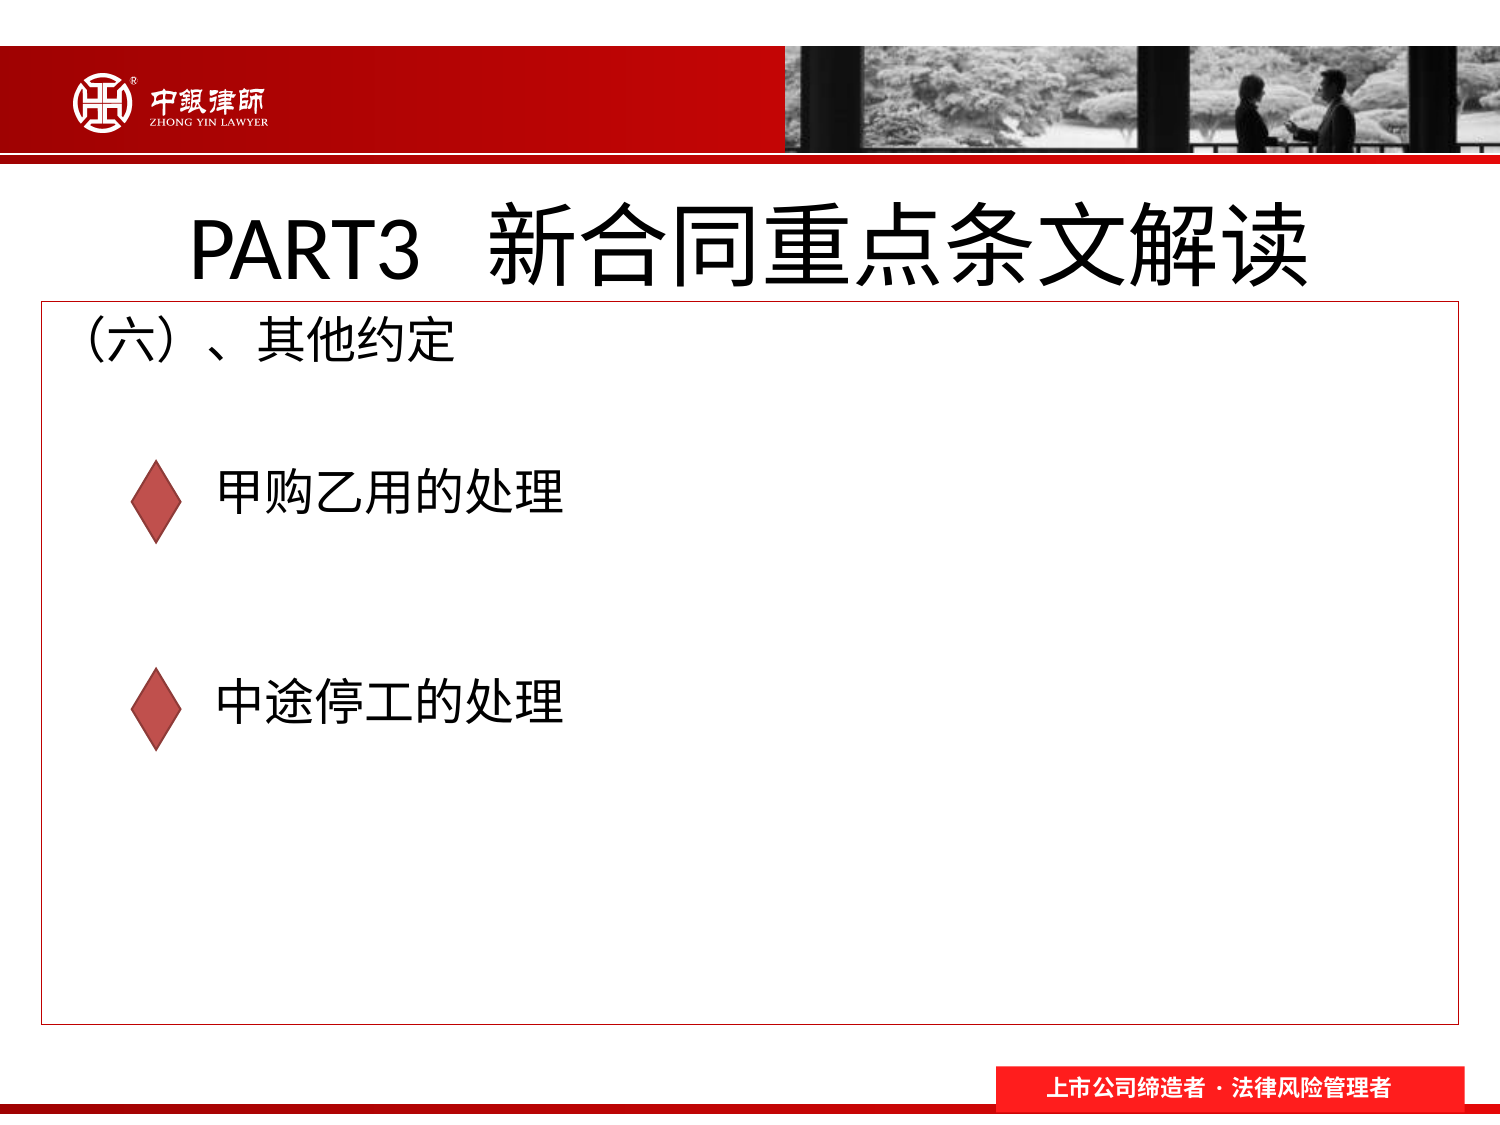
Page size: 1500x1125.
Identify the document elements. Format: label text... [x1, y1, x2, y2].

text_box [130, 459, 182, 545]
list （六）、其他约定 甲购乙用的处理 中途停工的处理 [41, 301, 1459, 1025]
title PART3 新合同重点条文解读 [44, 185, 1456, 301]
text_box [130, 666, 182, 752]
picture [73, 73, 268, 133]
